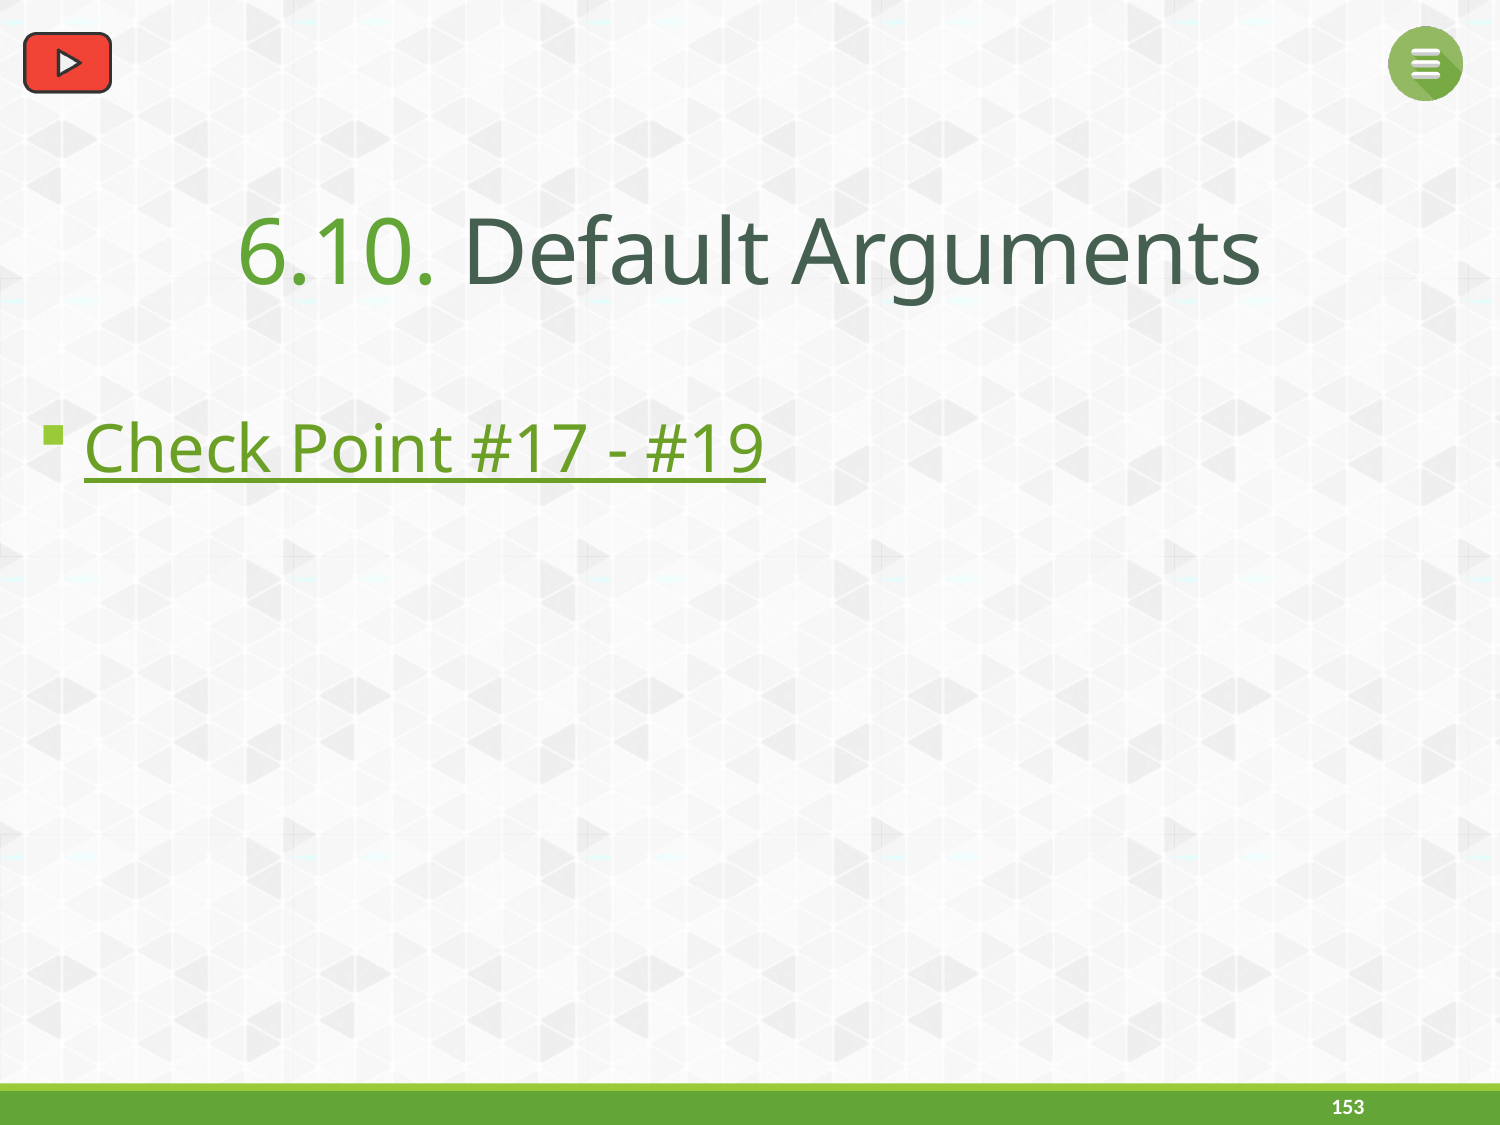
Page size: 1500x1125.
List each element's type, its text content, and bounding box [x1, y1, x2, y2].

picture [0, 0, 1500, 1083]
slide_number 153 [1218, 1090, 1380, 1121]
title 6.10. Default Arguments [23, 112, 1476, 399]
list Check Point #17 - #19 [23, 399, 1476, 1078]
